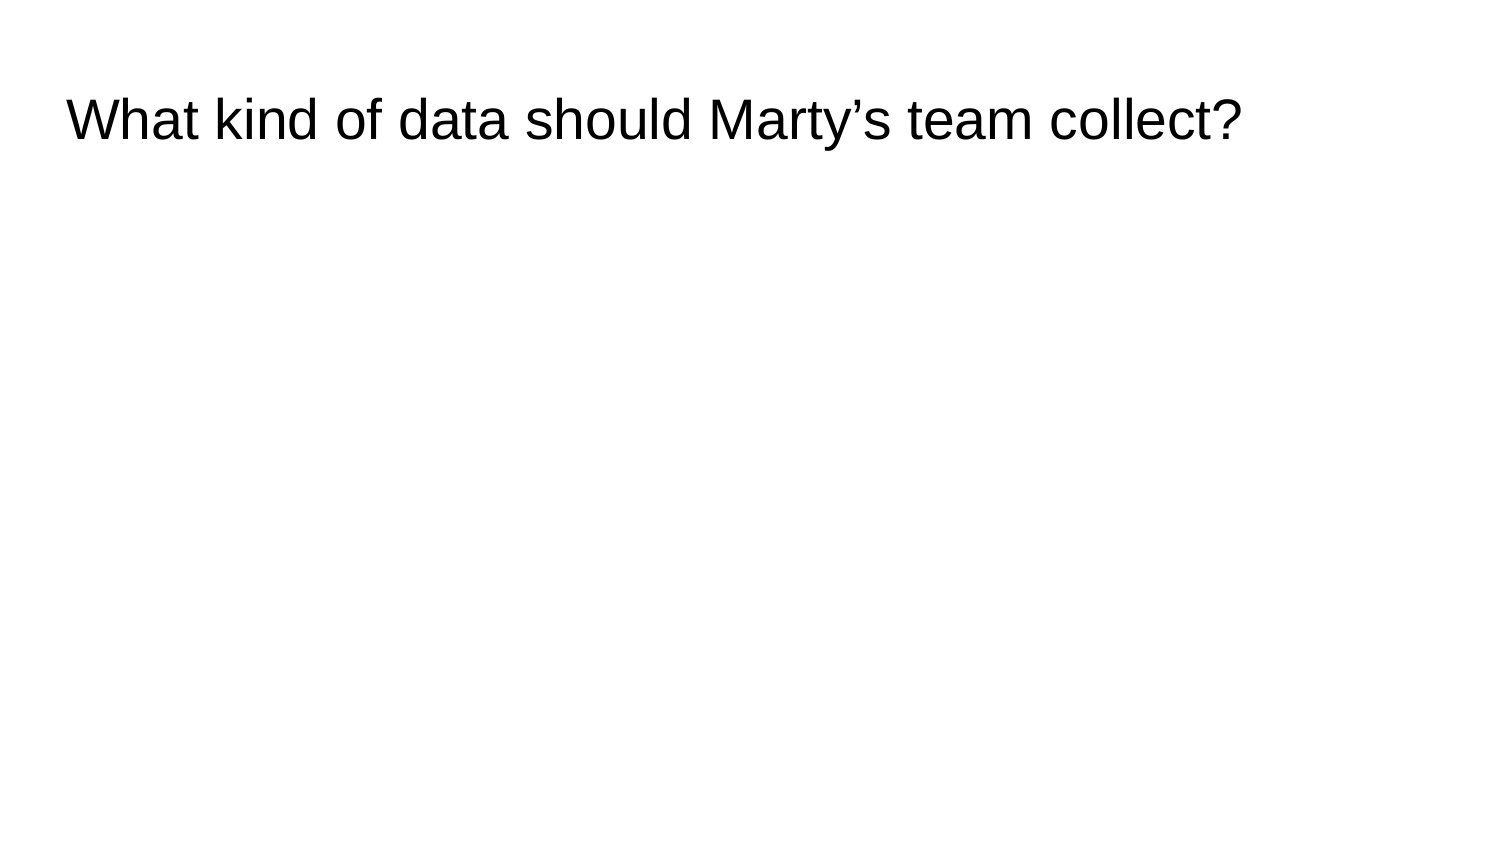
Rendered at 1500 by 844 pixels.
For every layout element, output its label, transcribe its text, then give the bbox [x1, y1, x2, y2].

title What kind of data should Marty’s team collect? [51, 72, 1449, 167]
